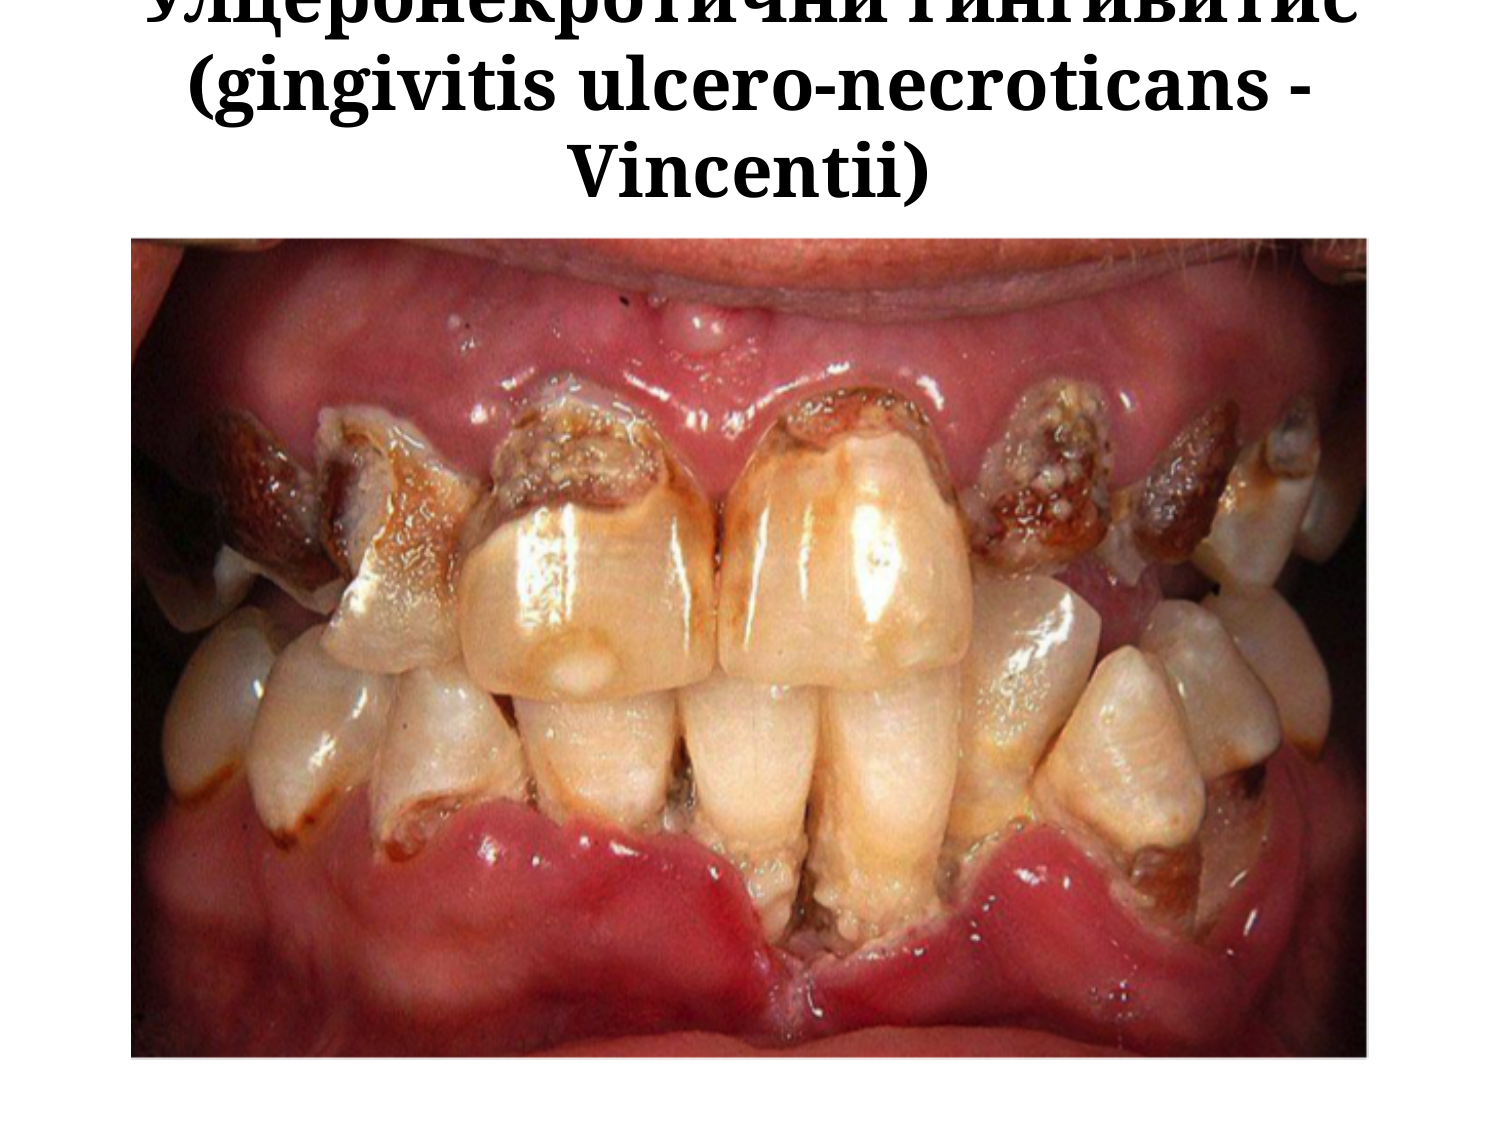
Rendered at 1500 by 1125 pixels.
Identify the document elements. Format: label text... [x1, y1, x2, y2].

text_box Улцеронекротични гингивитис (gingivitis ulcero-necroticans - Vincentii) [0, 12, 1500, 151]
picture [131, 237, 1369, 1060]
